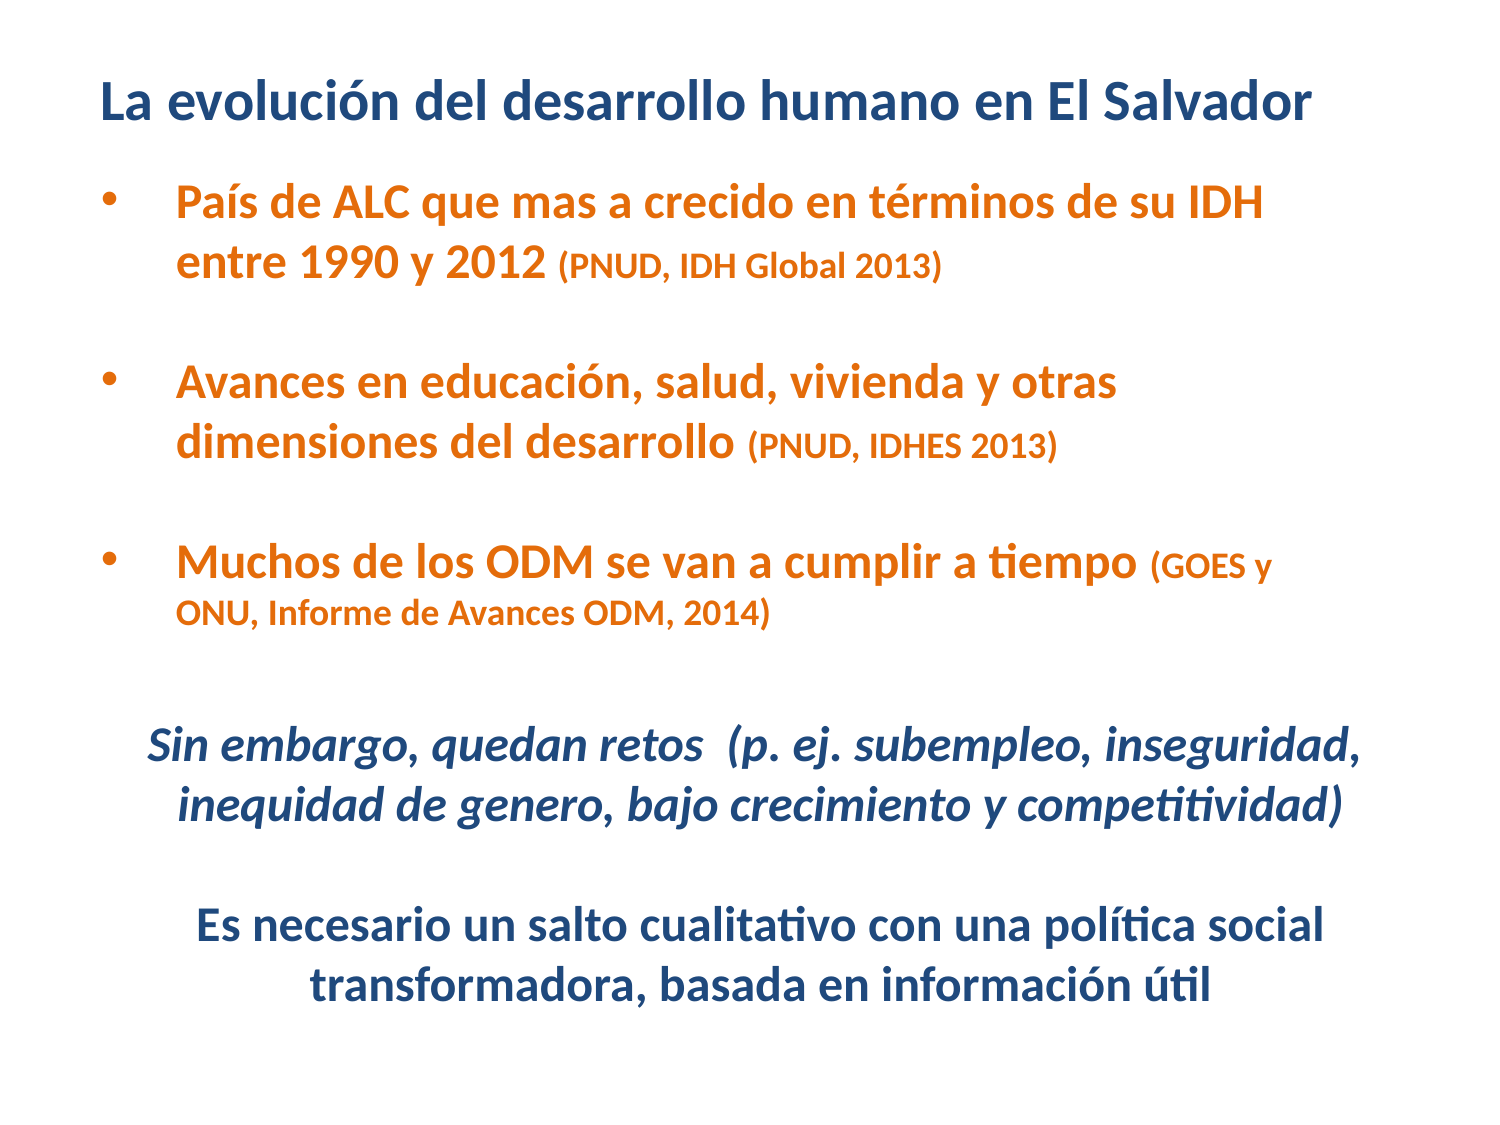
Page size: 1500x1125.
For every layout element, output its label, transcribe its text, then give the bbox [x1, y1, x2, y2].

text_box País de ALC que mas a crecido en términos de su IDH entre 1990 y 2012 (PNUD, IDH Global 2013) Avances en educación, salud, vivienda y otras dimensiones del desarrollo (PNUD, IDHES 2013) Muchos de los ODM se van a cumplir a tiempo (GOES y ONU, Informe de Avances ODM, 2014) [85, 160, 1374, 704]
text_box La evolución del desarrollo humano en El Salvador [85, 54, 1453, 140]
text_box Sin embargo, quedan retos (p. ej. subempleo, inseguridad, inequidad de genero, bajo crecimiento y competitividad) Es necesario un salto cualitativo con una política social transformadora, basada en información útil [83, 704, 1439, 1019]
